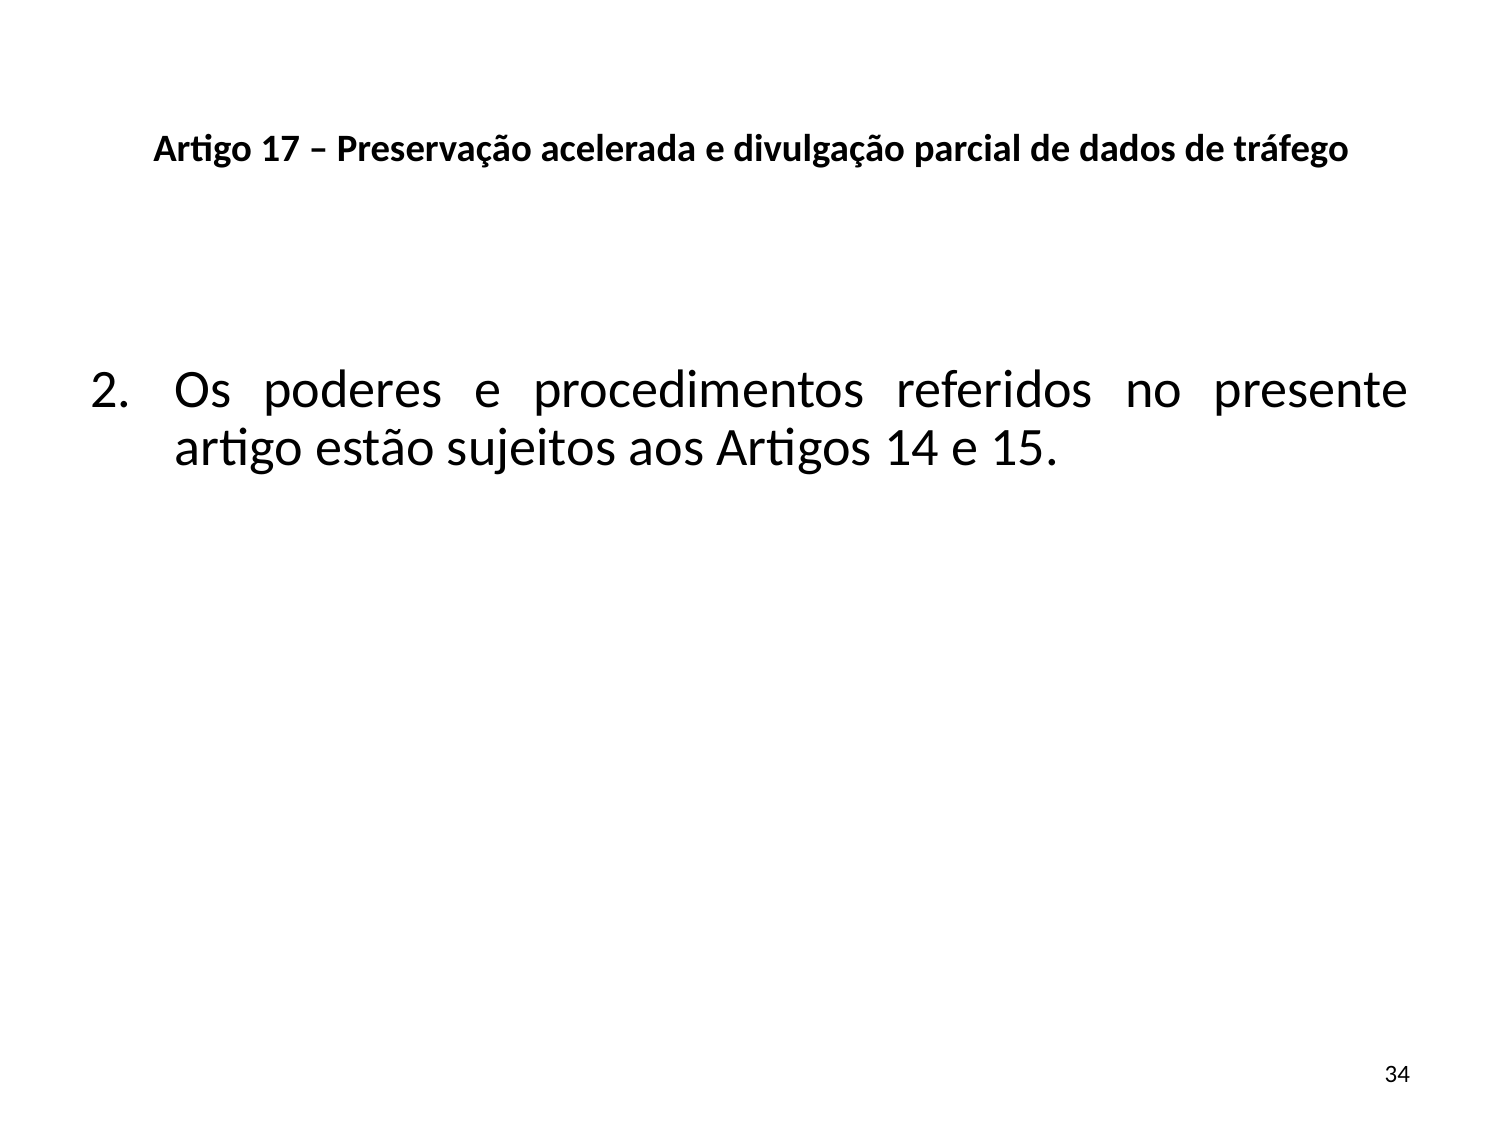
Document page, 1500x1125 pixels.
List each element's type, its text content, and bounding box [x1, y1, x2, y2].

list Os poderes e procedimentos referidos no presente artigo estão sujeitos aos Artigos 14 e 15. [74, 352, 1426, 696]
slide_number 34 [1074, 1042, 1425, 1103]
title Artigo 17 – Preservação acelerada e divulgação parcial de dados de tráfego [76, 51, 1428, 240]
